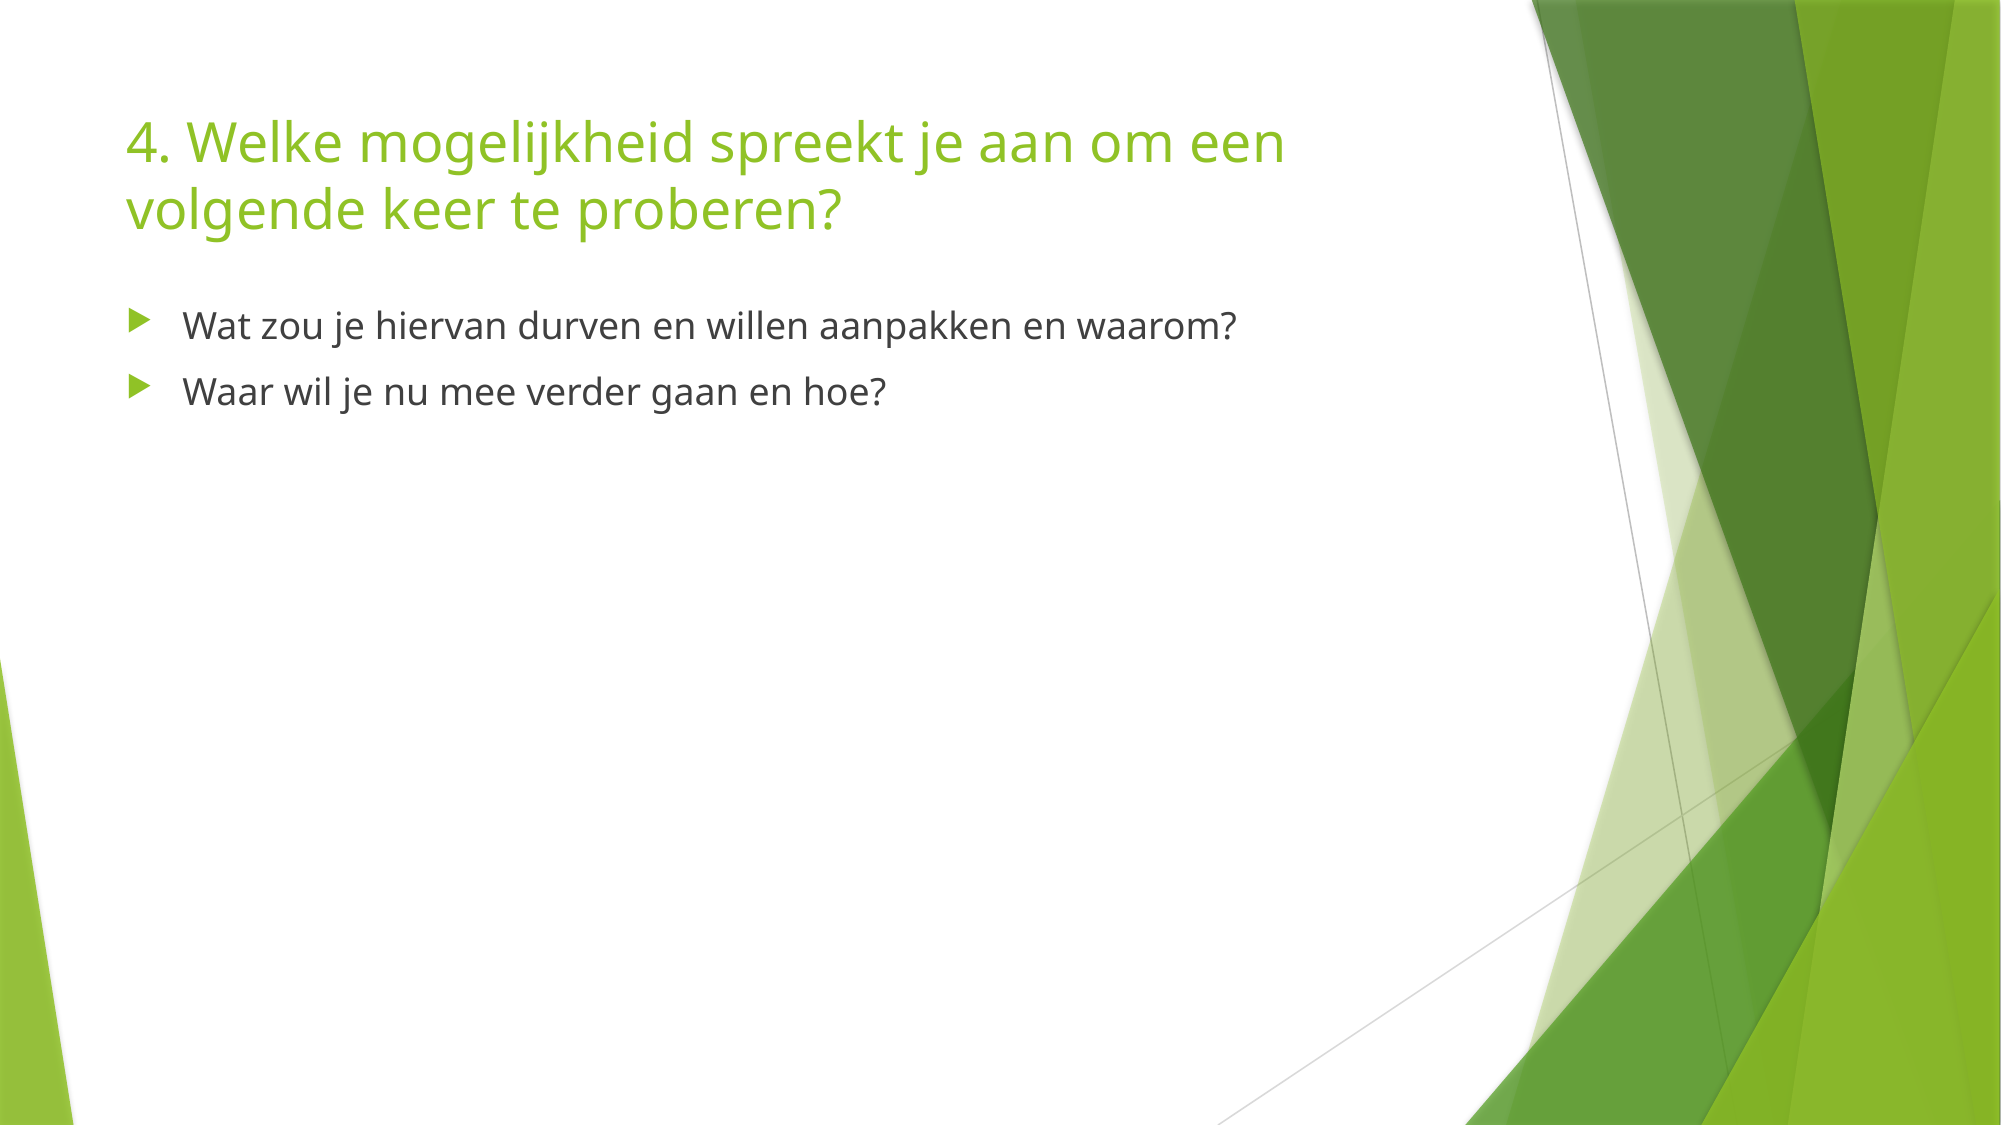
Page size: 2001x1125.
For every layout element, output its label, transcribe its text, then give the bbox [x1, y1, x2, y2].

title 4. Welke mogelijkheid spreekt je aan om een volgende keer te proberen? [111, 99, 1522, 294]
list Wat zou je hiervan durven en willen aanpakken en waarom? Waar wil je nu mee verder gaan en hoe? [111, 294, 1522, 932]
